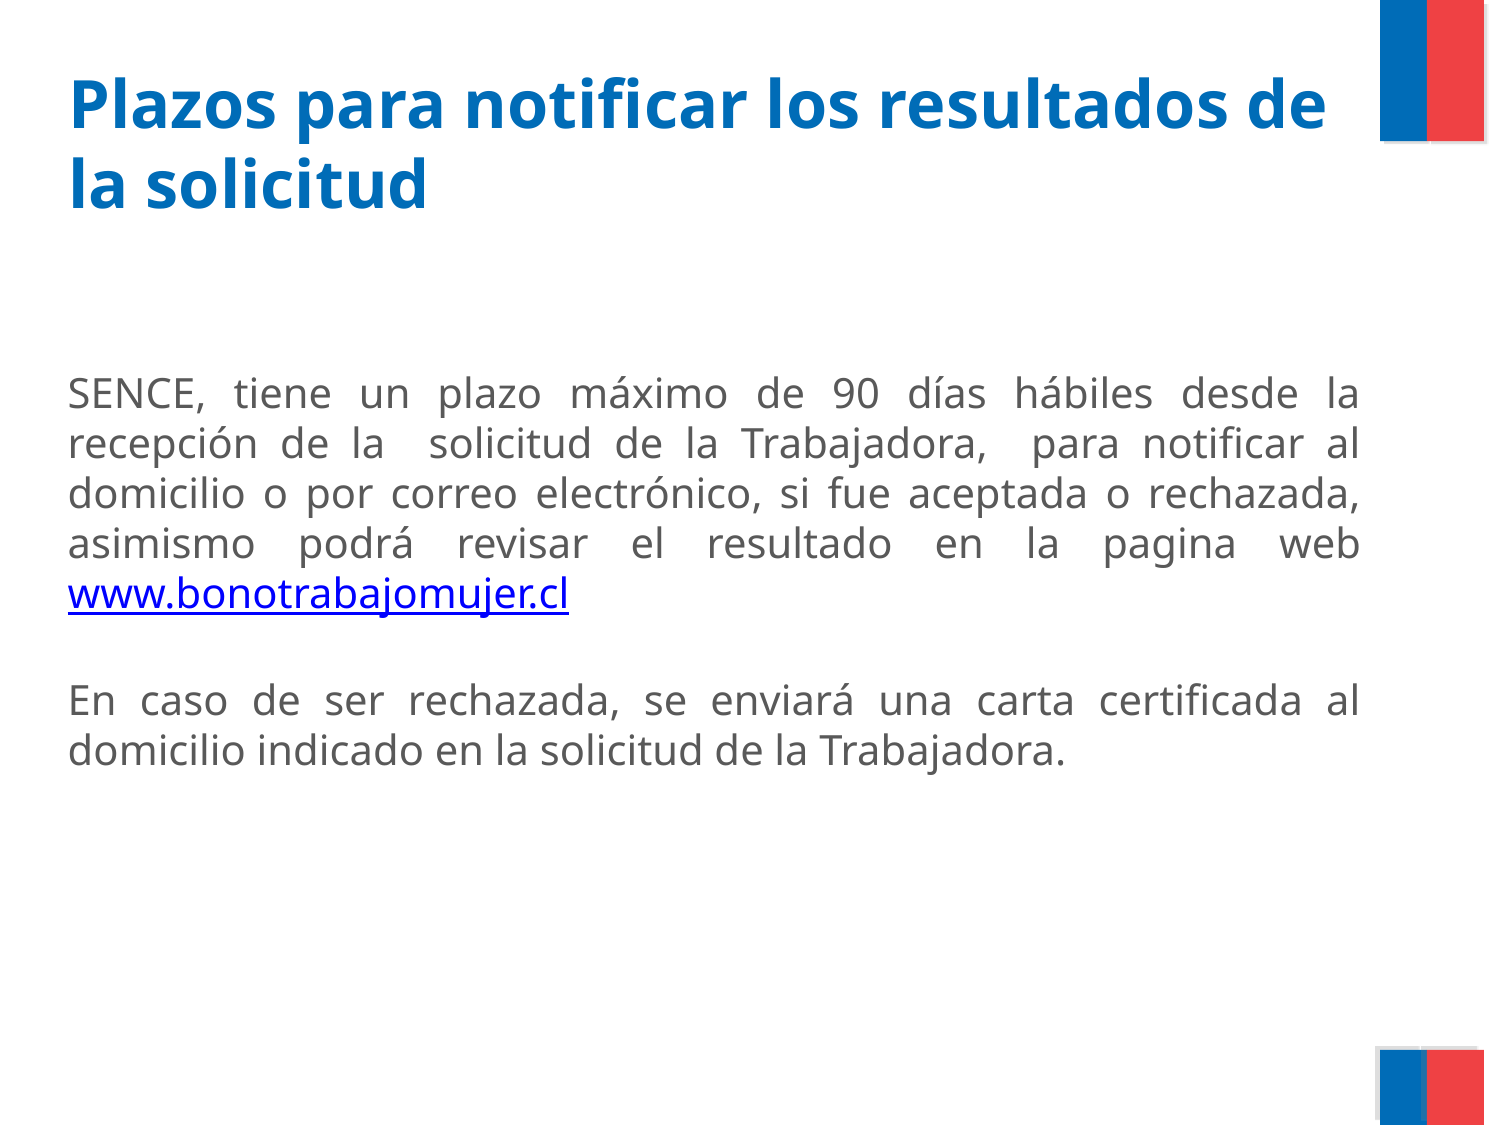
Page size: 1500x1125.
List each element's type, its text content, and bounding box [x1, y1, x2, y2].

title Plazos para notificar los resultados de la solicitud [52, 54, 1404, 243]
text_box SENCE, tiene un plazo máximo de 90 días hábiles desde la recepción de la solicitud de la Trabajadora, para notificar al domicilio o por correo electrónico, si fue aceptada o rechazada, asimismo podrá revisar el resultado en la pagina web www.bonotrabajomujer.cl En caso de ser rechazada, se enviará una carta certificada al domicilio indicado en la solicitud de la Trabajadora. [53, 359, 1376, 781]
